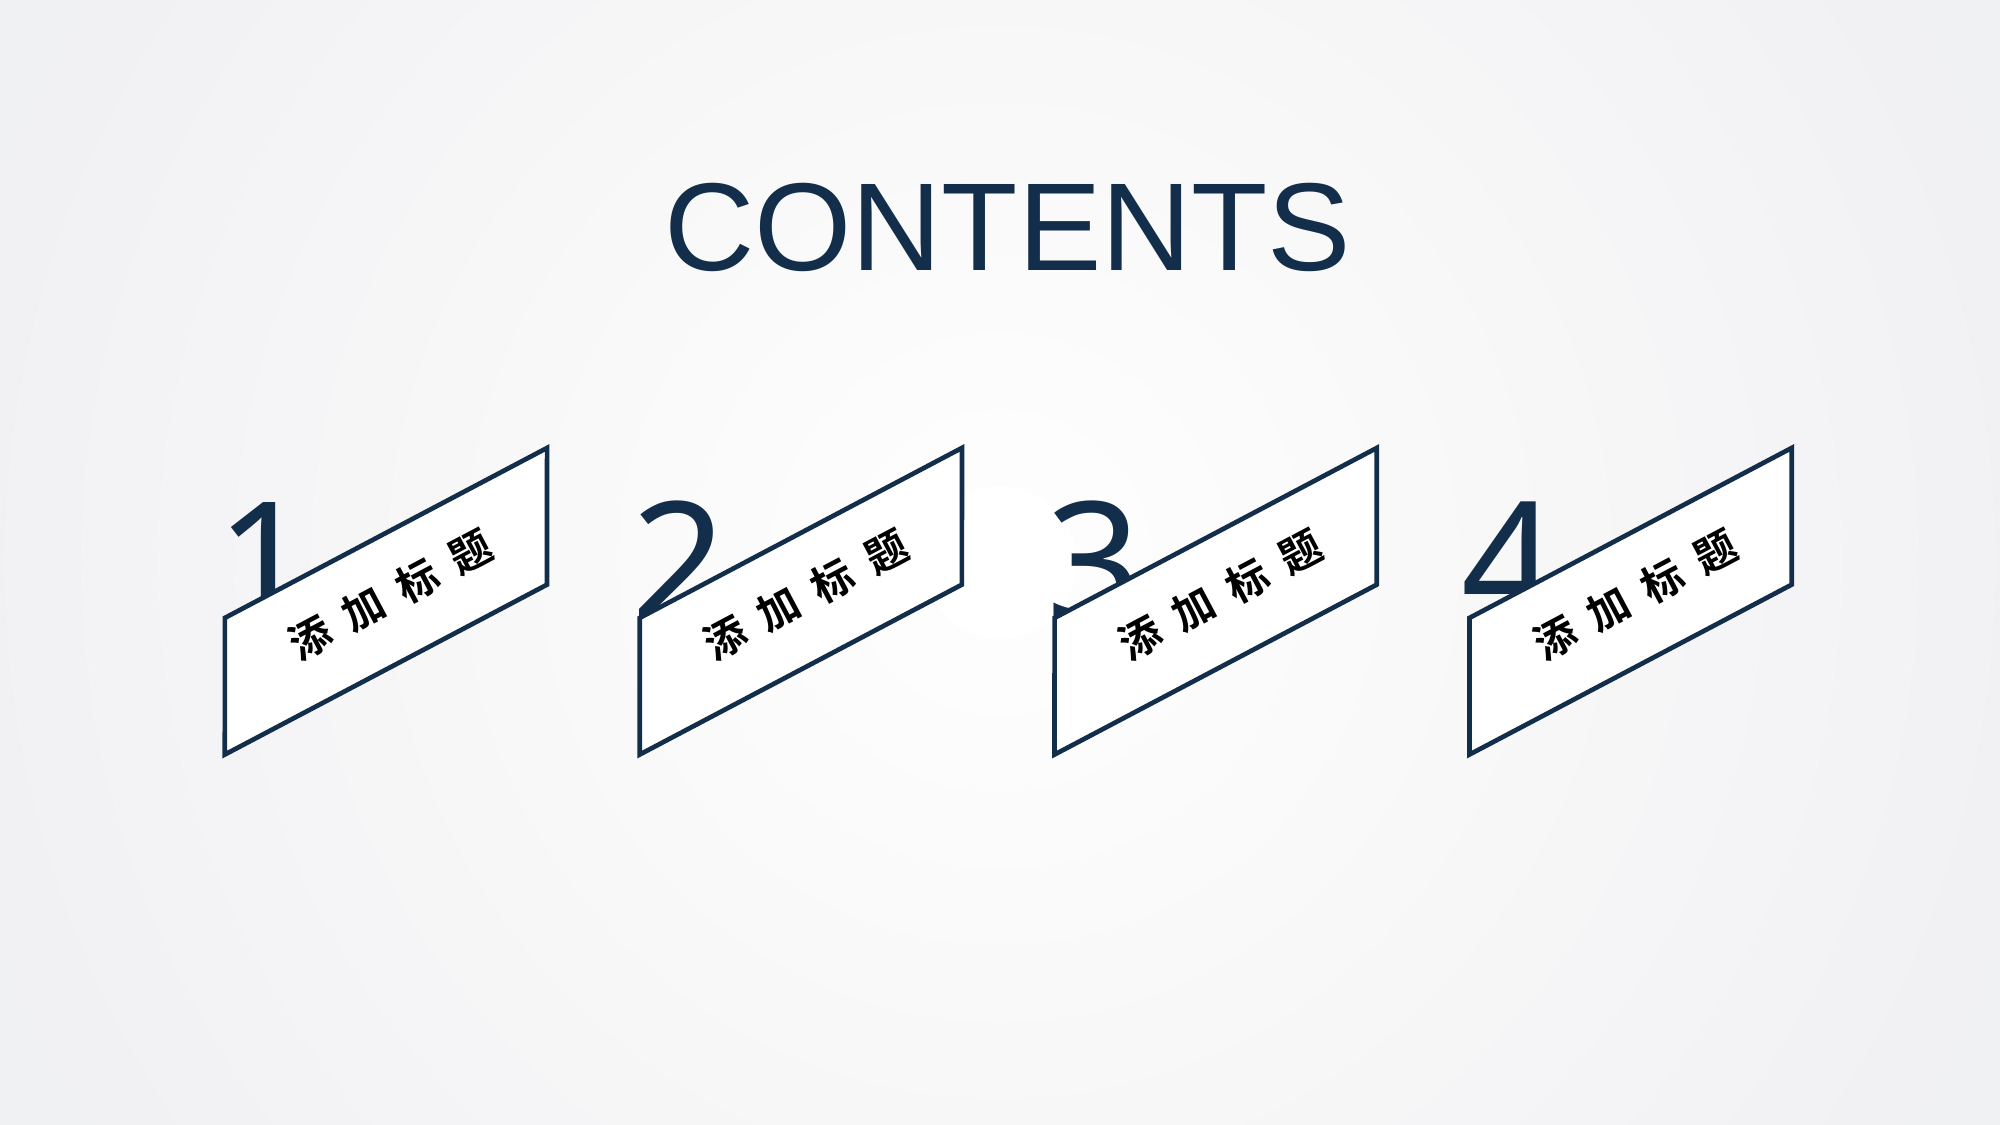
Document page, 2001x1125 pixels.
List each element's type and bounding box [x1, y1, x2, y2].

text_box [171, 138, 1845, 665]
